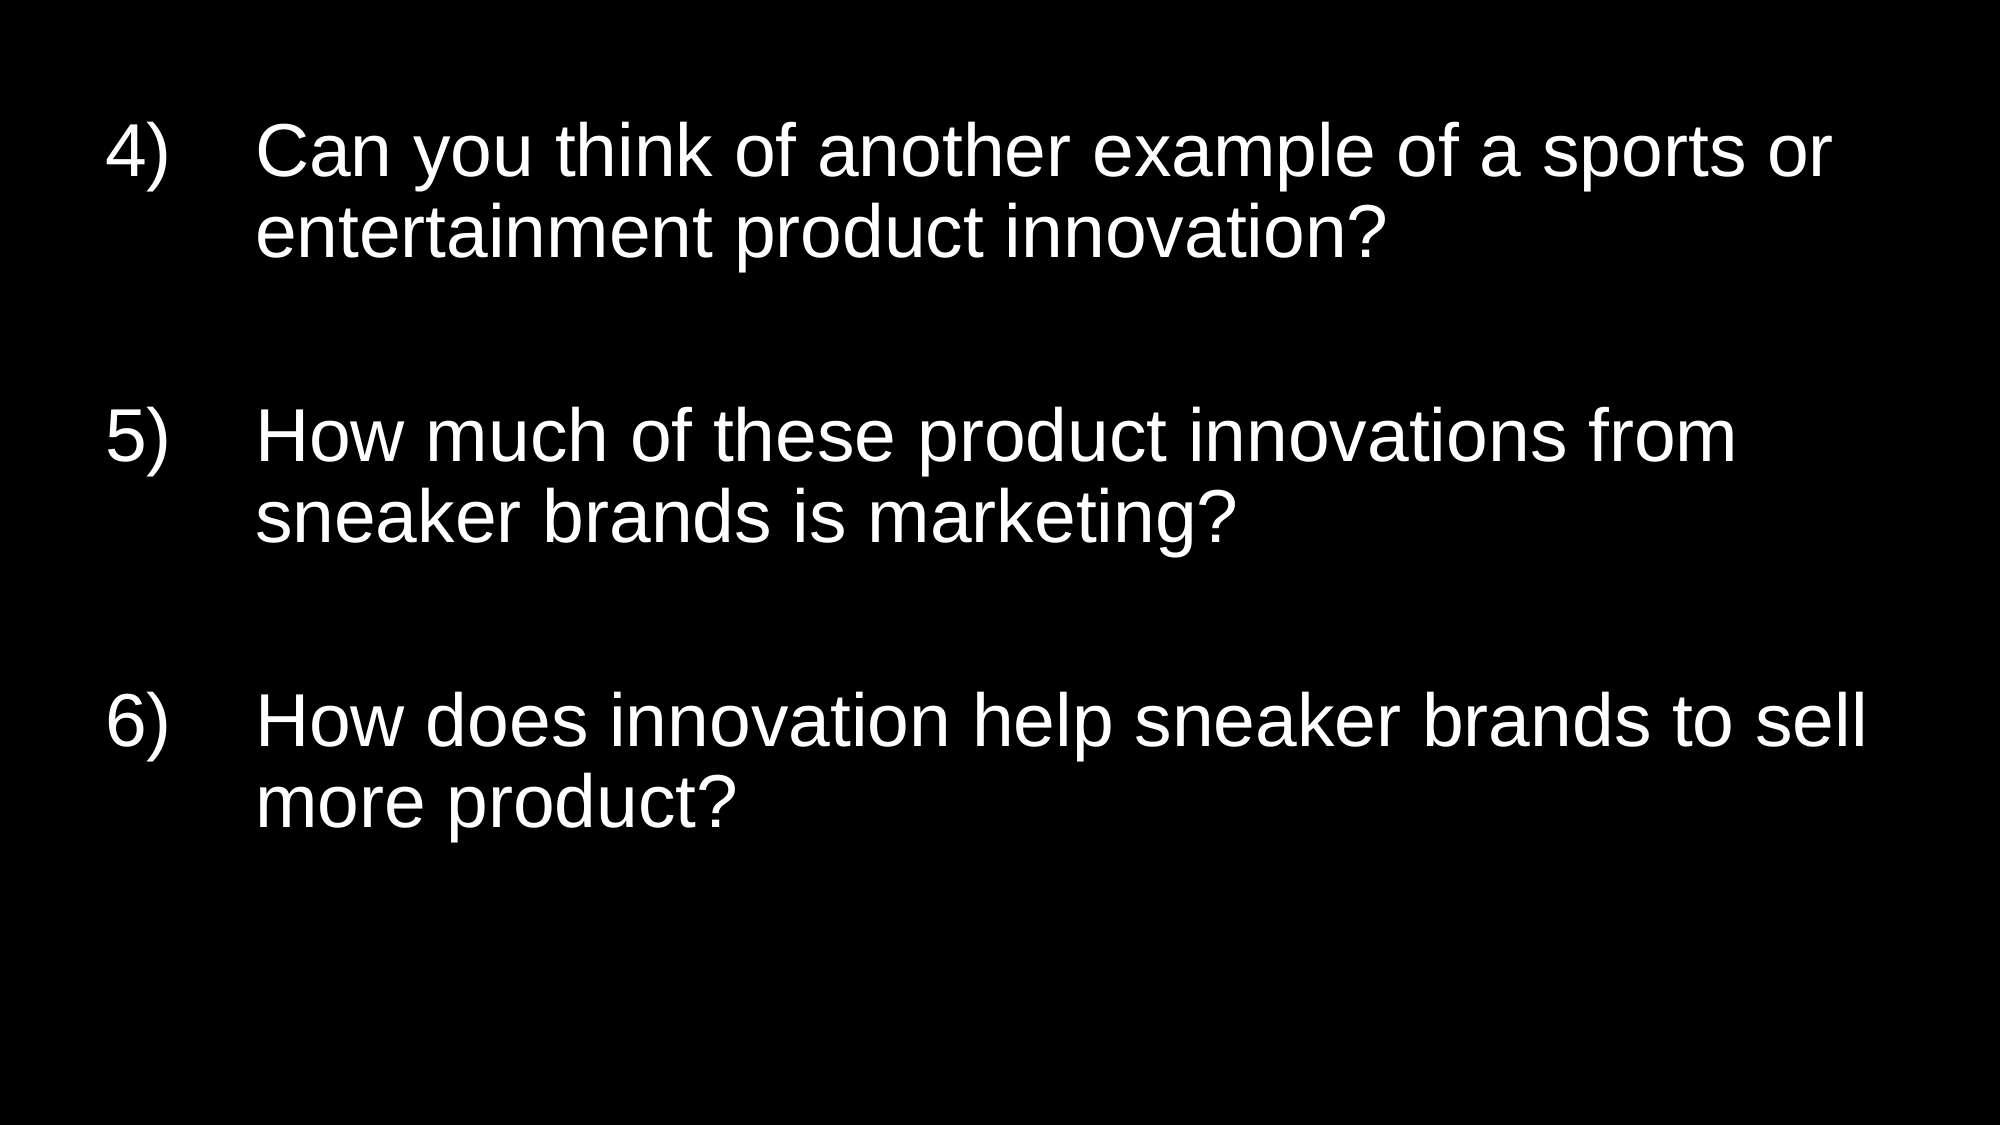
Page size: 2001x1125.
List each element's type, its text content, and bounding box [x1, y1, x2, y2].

subtitle Can you think of another example of a sports or entertainment product innovation? How much of these product innovations from sneaker brands is marketing? How does innovation help sneaker brands to sell more product? [90, 104, 1910, 377]
